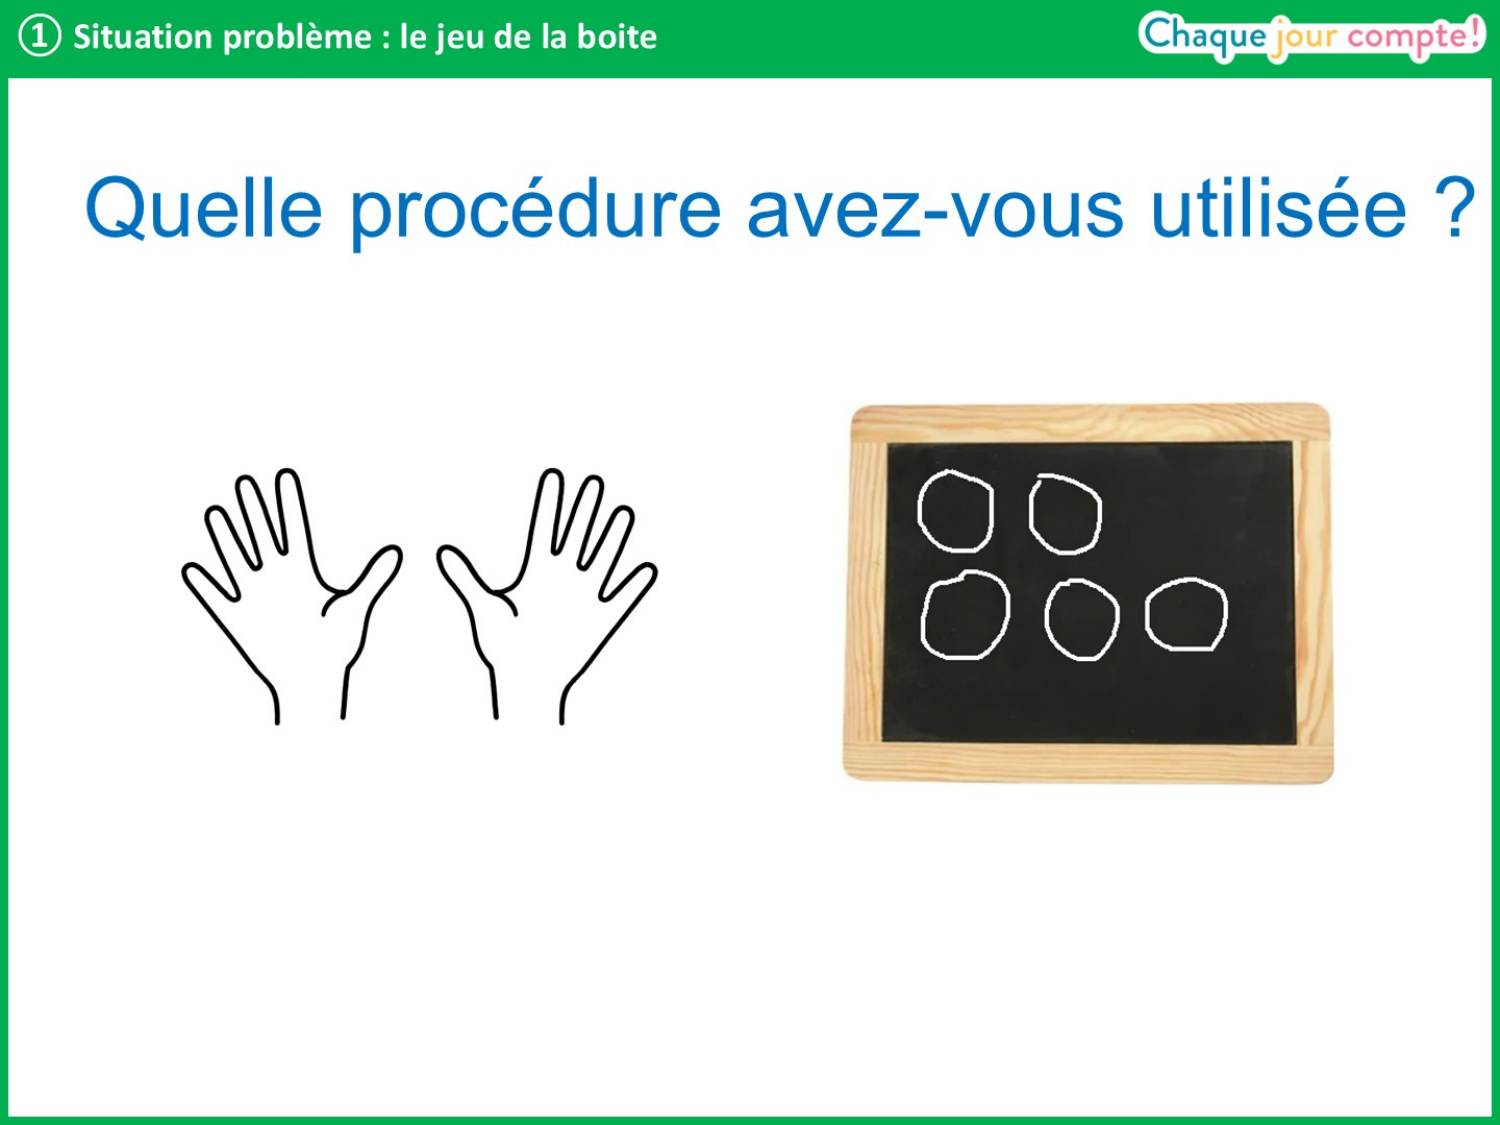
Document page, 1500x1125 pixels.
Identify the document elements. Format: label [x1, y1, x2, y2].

list [0, 0, 1500, 1125]
